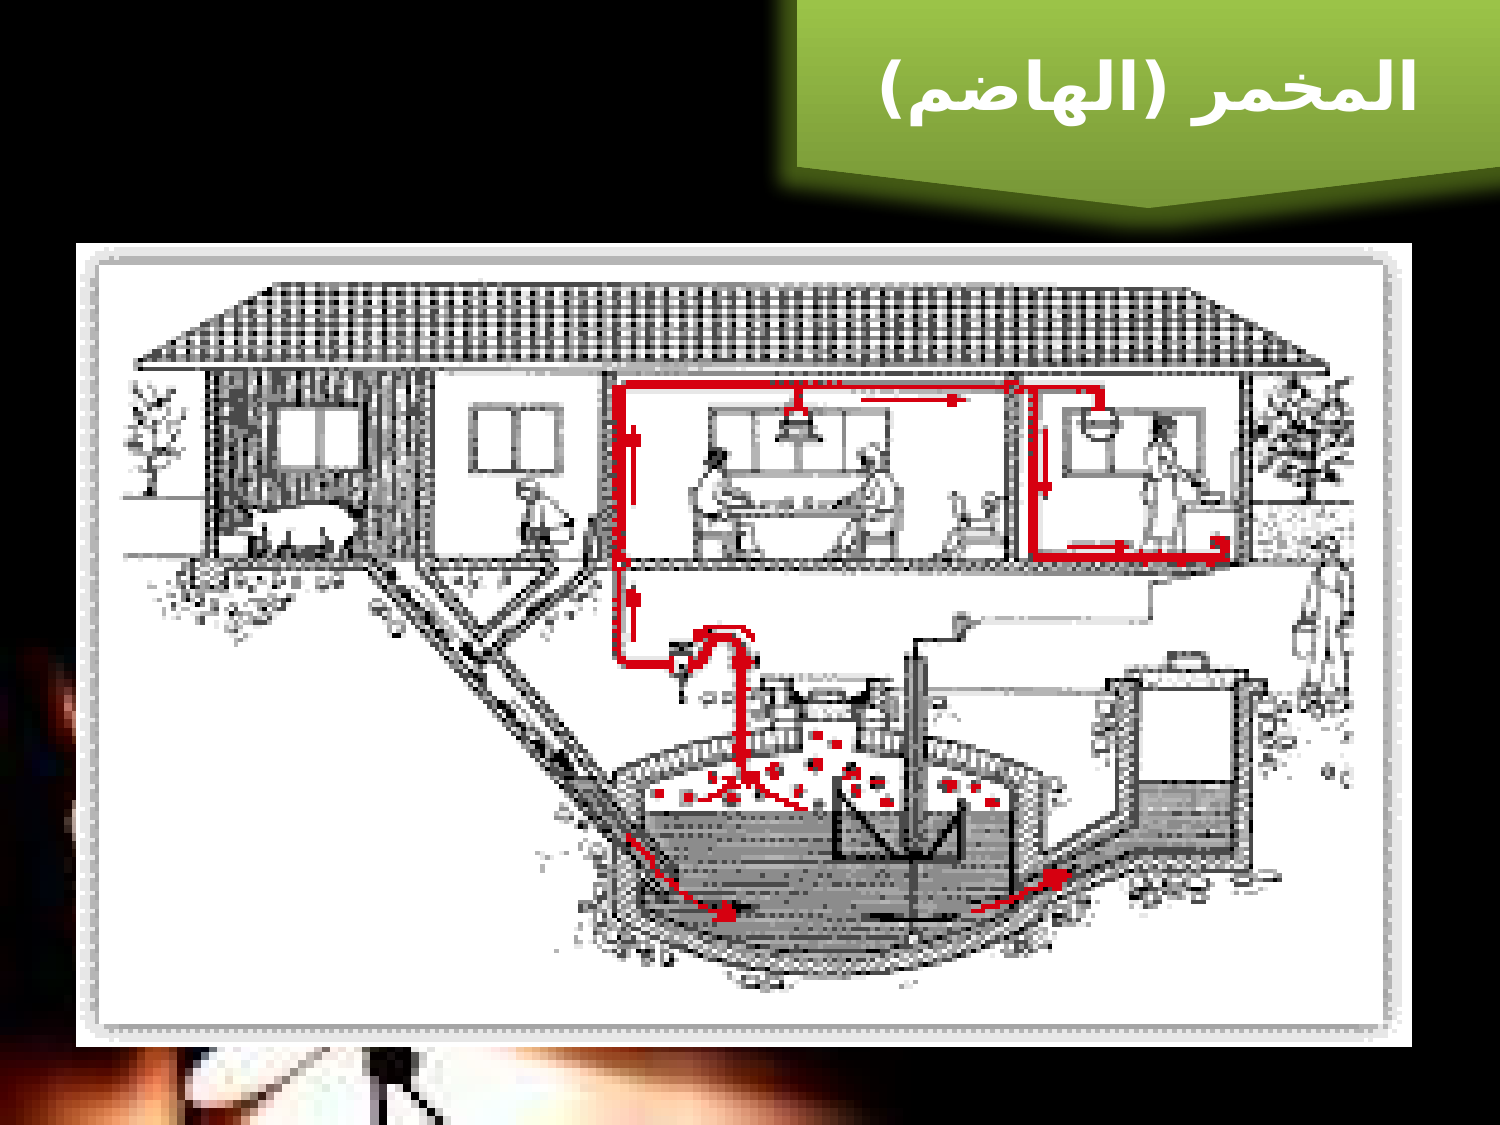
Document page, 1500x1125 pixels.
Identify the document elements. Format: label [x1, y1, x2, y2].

list [0, 0, 1500, 1125]
picture [76, 243, 1412, 1047]
